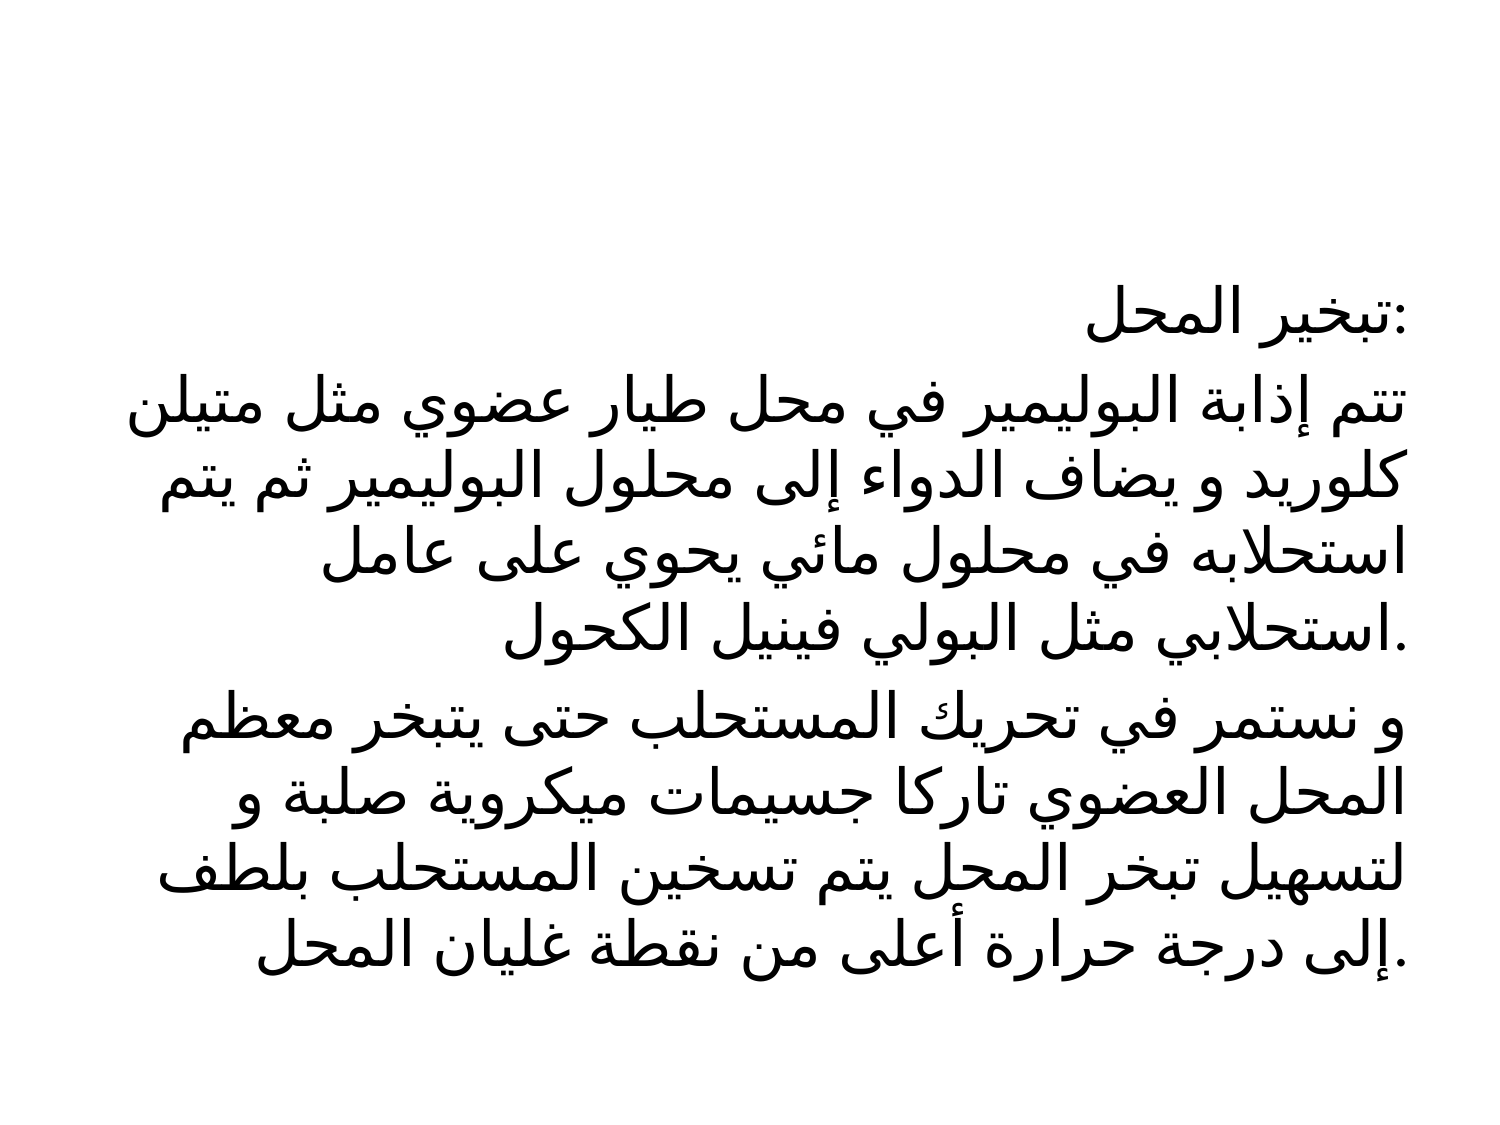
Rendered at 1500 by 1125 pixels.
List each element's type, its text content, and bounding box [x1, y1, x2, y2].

list تبخير المحل: تتم إذابة البوليمير في محل طيار عضوي مثل متيلن كلوريد و يضاف الدواء إلى محلول البوليمير ثم يتم استحلابه في محلول مائي يحوي على عامل استحلابي مثل البولي فينيل الكحول. و نستمر في تحريك المستحلب حتى يتبخر معظم المحل العضوي تاركا جسيمات ميكروية صلبة و لتسهيل تبخر المحل يتم تسخين المستحلب بلطف إلى درجة حرارة أعلى من نقطة غليان المحل. [75, 262, 1425, 1005]
